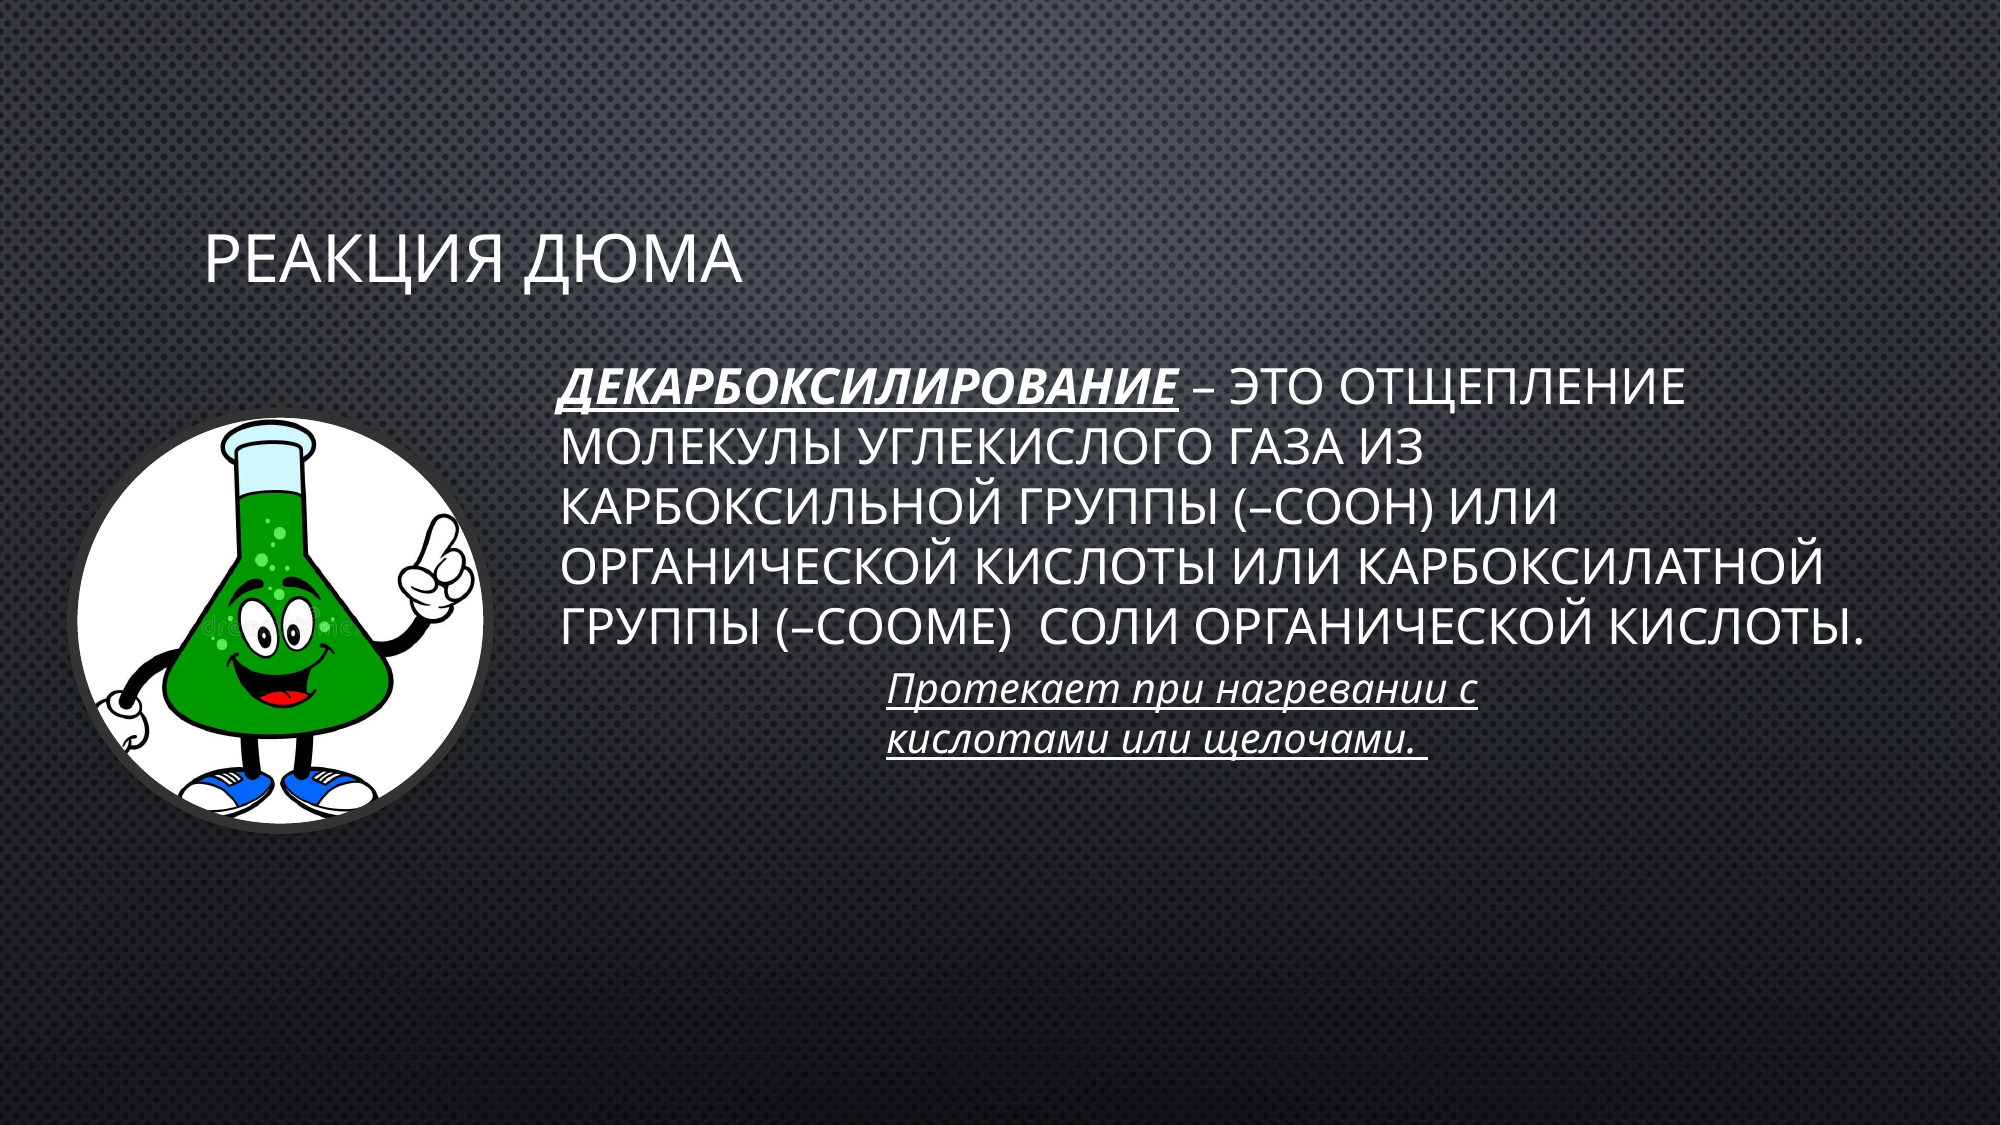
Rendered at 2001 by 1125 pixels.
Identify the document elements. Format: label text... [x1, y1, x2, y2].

title Реакция Дюма [187, 99, 1813, 413]
picture [71, 412, 489, 829]
text_box Протекает при нагревании с кислотами или щелочами. [871, 654, 1556, 770]
list Декарбоксилирование – это отщепление молекулы углекислого газа из карбоксильной группы (–COOH) или органической кислоты или карбоксилатной группы (–COOMe) соли органической кислоты. [544, 276, 1883, 732]
